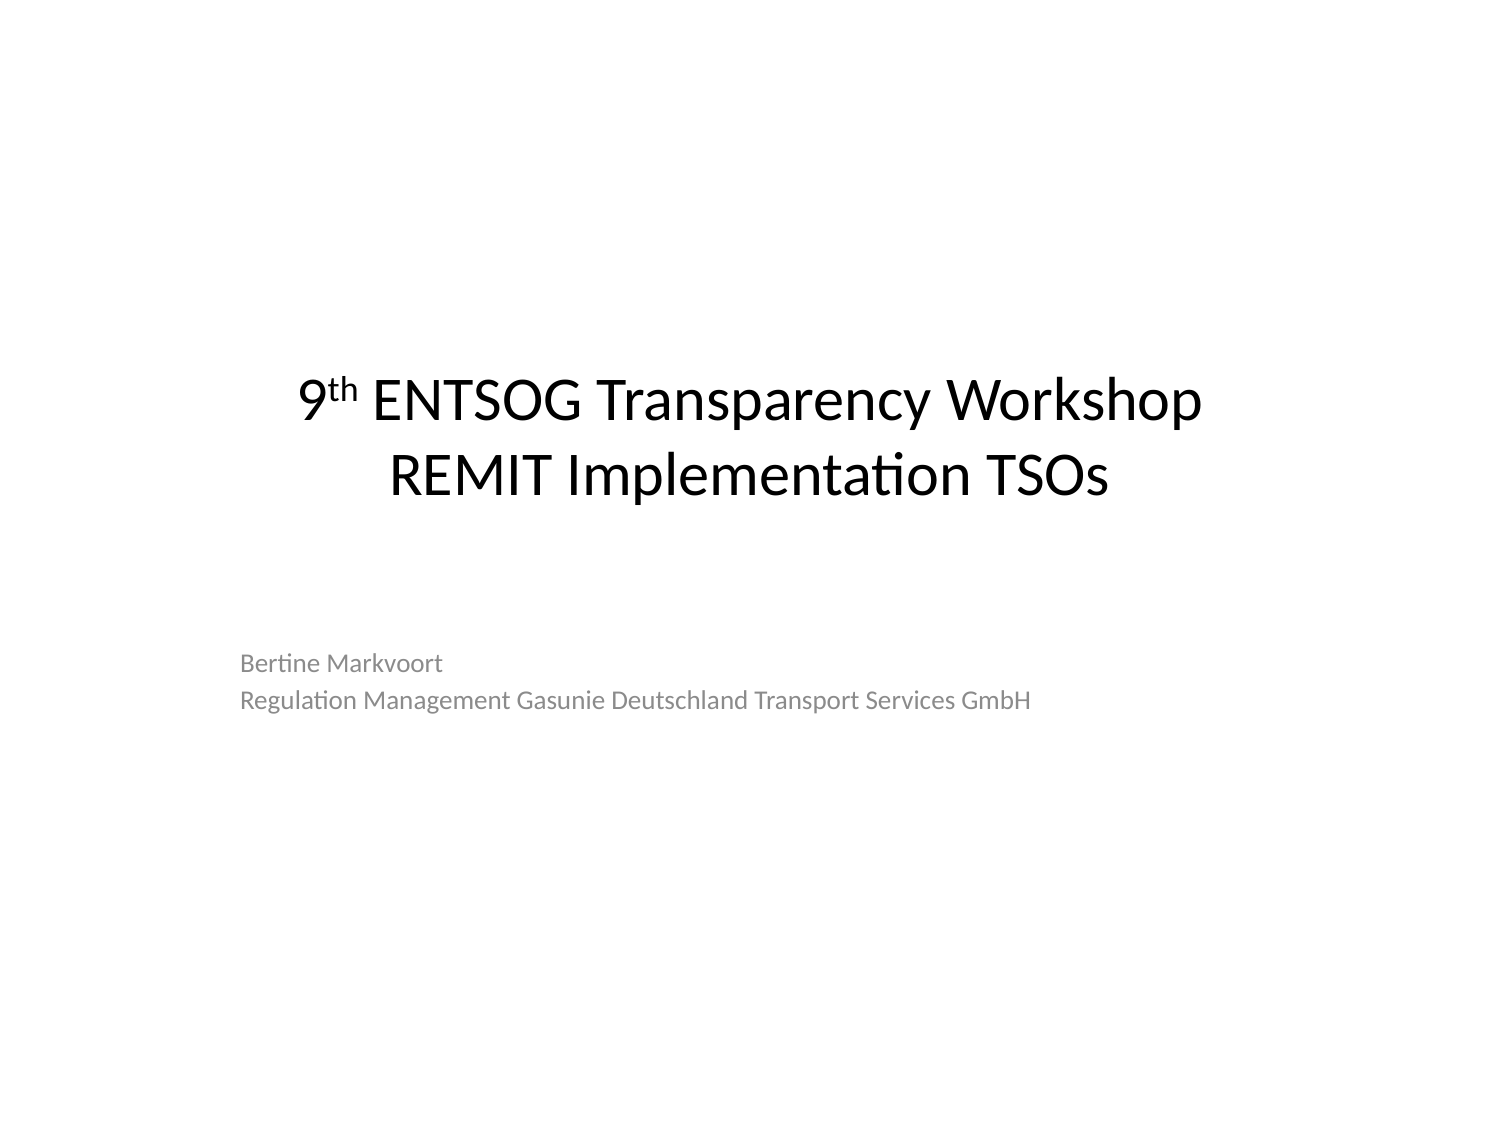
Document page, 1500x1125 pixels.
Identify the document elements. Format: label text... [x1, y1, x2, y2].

subtitle Bertine Markvoort Regulation Management Gasunie Deutschland Transport Services GmbH [225, 637, 1275, 925]
title 9th ENTSOG Transparency Workshop REMIT Implementation TSOs [112, 349, 1388, 591]
